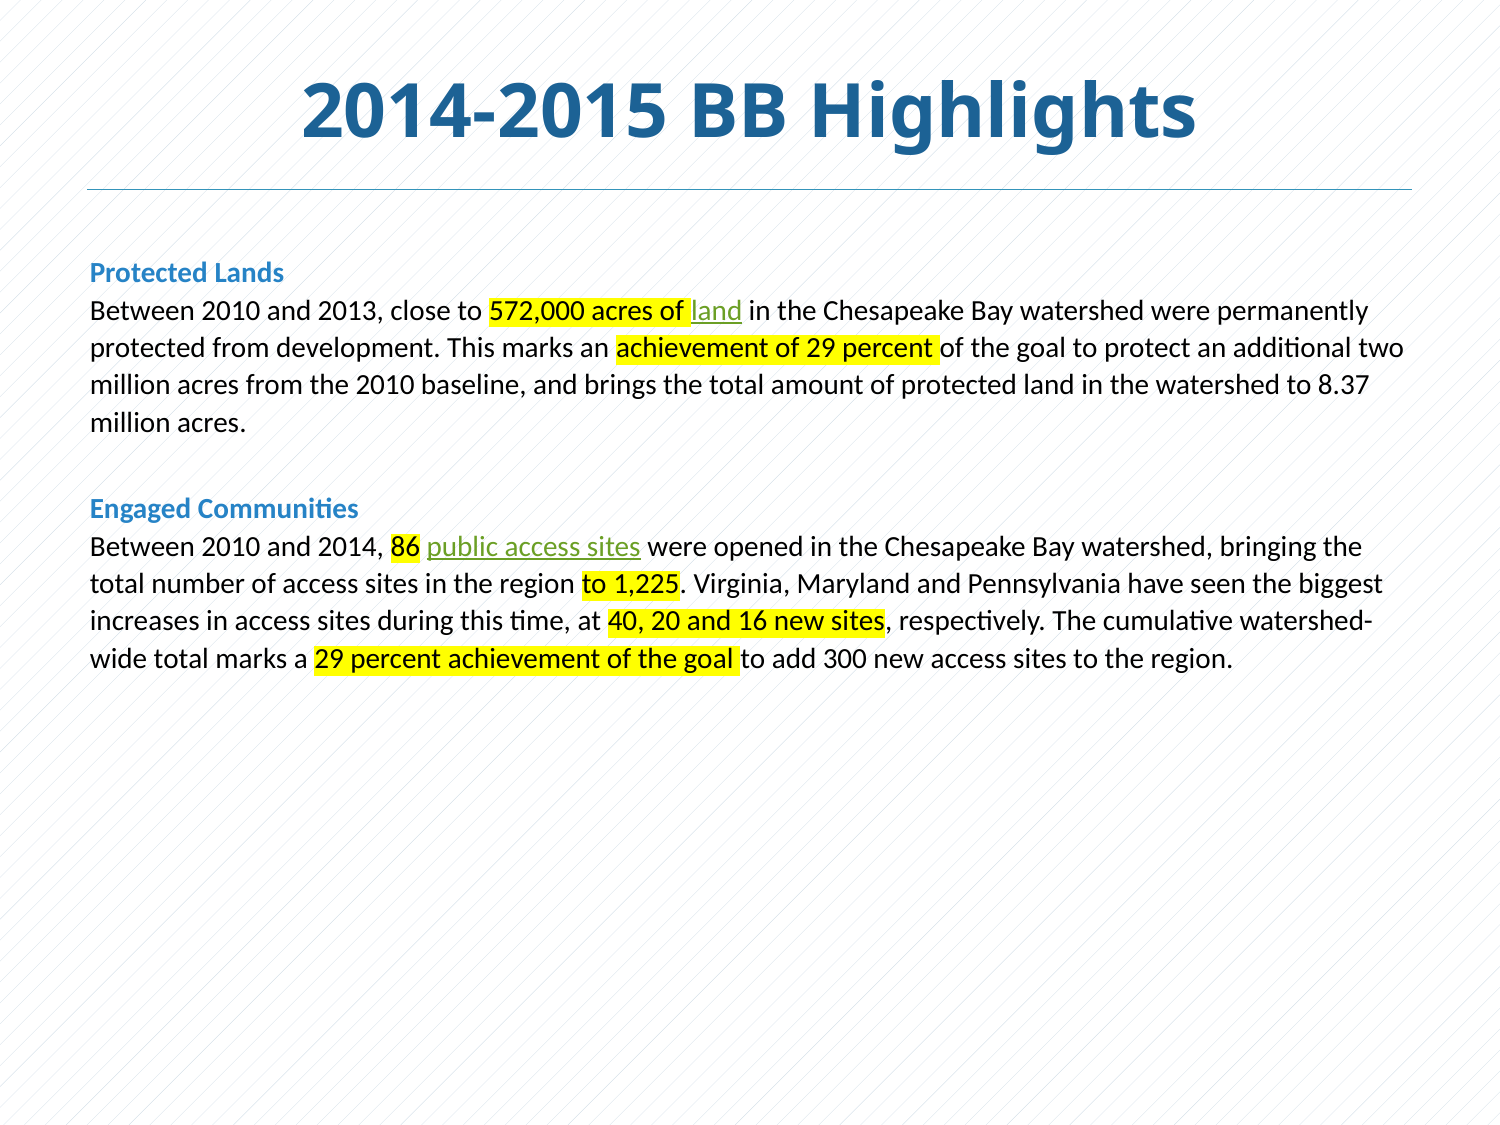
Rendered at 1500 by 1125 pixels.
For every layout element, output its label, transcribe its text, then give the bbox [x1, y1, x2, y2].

text_box Protected Lands Between 2010 and 2013, close to 572,000 acres of land in the Chesapeake Bay watershed were permanently protected from development. This marks an achievement of 29 percent of the goal to protect an additional two million acres from the 2010 baseline, and brings the total amount of protected land in the watershed to 8.37 million acres. Engaged Communities Between 2010 and 2014, 86 public access sites were opened in the Chesapeake Bay watershed, bringing the total number of access sites in the region to 1,225. Virginia, Maryland and Pennsylvania have seen the biggest increases in access sites during this time, at 40, 20 and 16 new sites, respectively. The cumulative watershed-wide total marks a 29 percent achievement of the goal to add 300 new access sites to the region. [74, 245, 1425, 682]
list [87, 243, 1438, 933]
text_box [74, 682, 1397, 1125]
title 2014-2015 BB Highlights [75, 29, 1425, 185]
